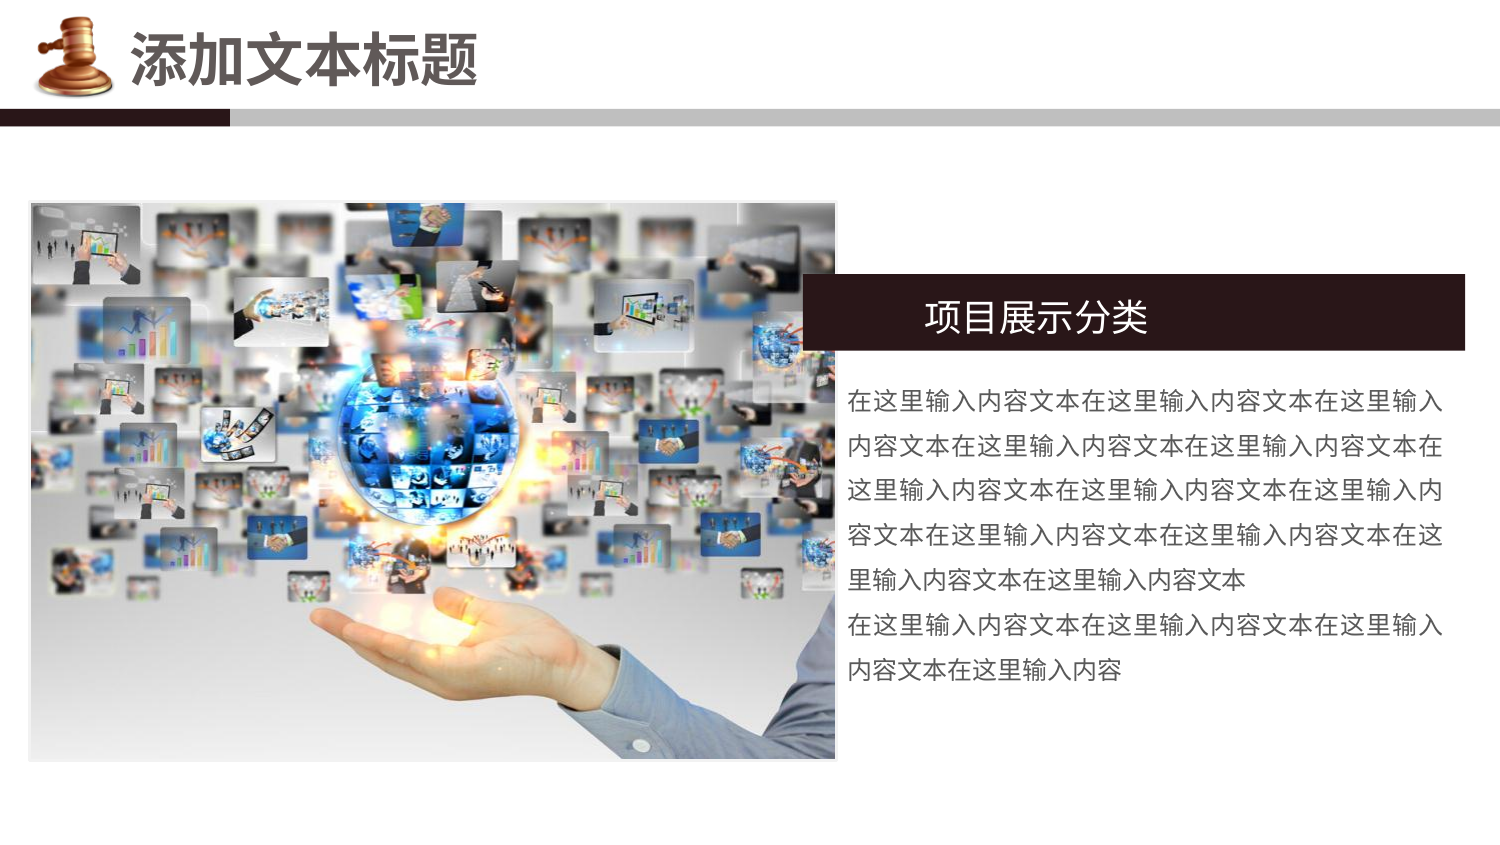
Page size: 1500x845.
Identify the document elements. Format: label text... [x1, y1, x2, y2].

text_box [231, 108, 1500, 127]
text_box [802, 274, 1466, 351]
picture [31, 15, 115, 99]
text_box 在这里输入内容文本在这里输入内容文本在这里输入内容文本在这里输入内容文本在这里输入内容文本在这里输入内容文本在这里输入内容文本在这里输入内容文本在这里输入内容文本在这里输入内容文本在这里输入内容文本在这里输入内容文本 在这里输入内容文本在这里输入内容文本在这里输入内容文本在这里输入内容 [835, 362, 1460, 692]
text_box [0, 108, 231, 127]
picture [31, 203, 835, 760]
text_box 添加文本标题 [114, 15, 969, 101]
